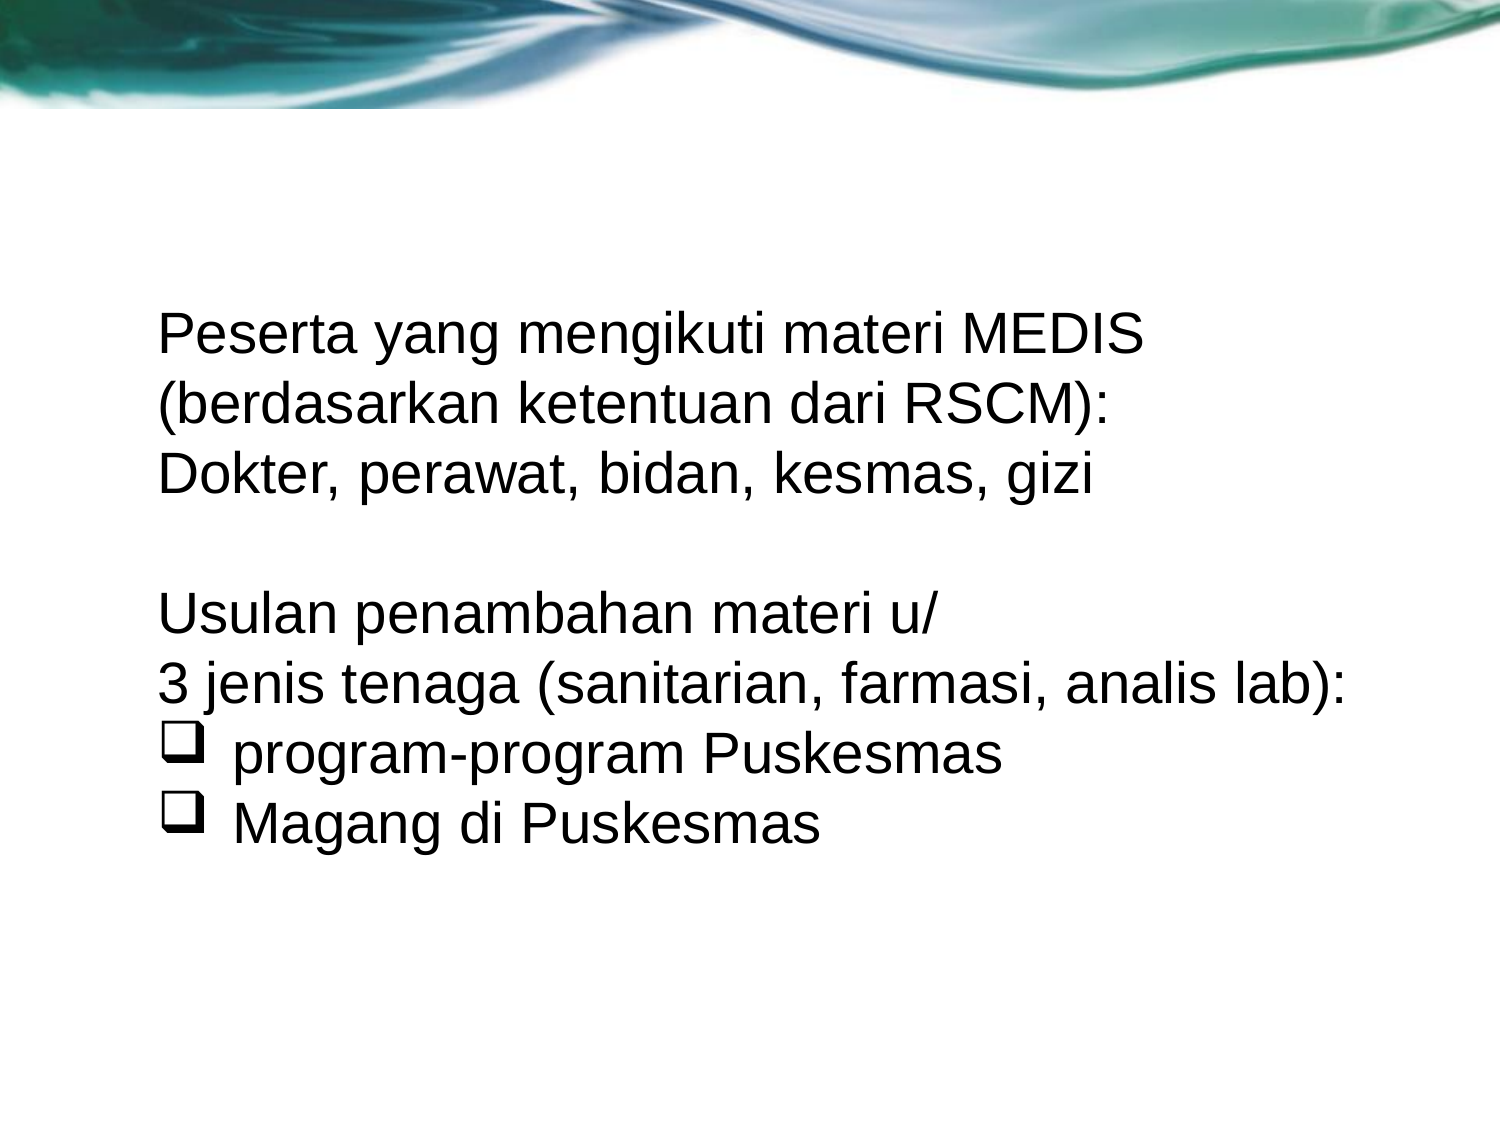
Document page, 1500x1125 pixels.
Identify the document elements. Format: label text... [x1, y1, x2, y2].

text_box Peserta yang mengikuti materi MEDIS (berdasarkan ketentuan dari RSCM): Dokter, perawat, bidan, kesmas, gizi Usulan penambahan materi u/ 3 jenis tenaga (sanitarian, farmasi, analis lab): program-program Puskesmas Magang di Puskesmas [142, 287, 1365, 933]
picture [0, 0, 1500, 109]
